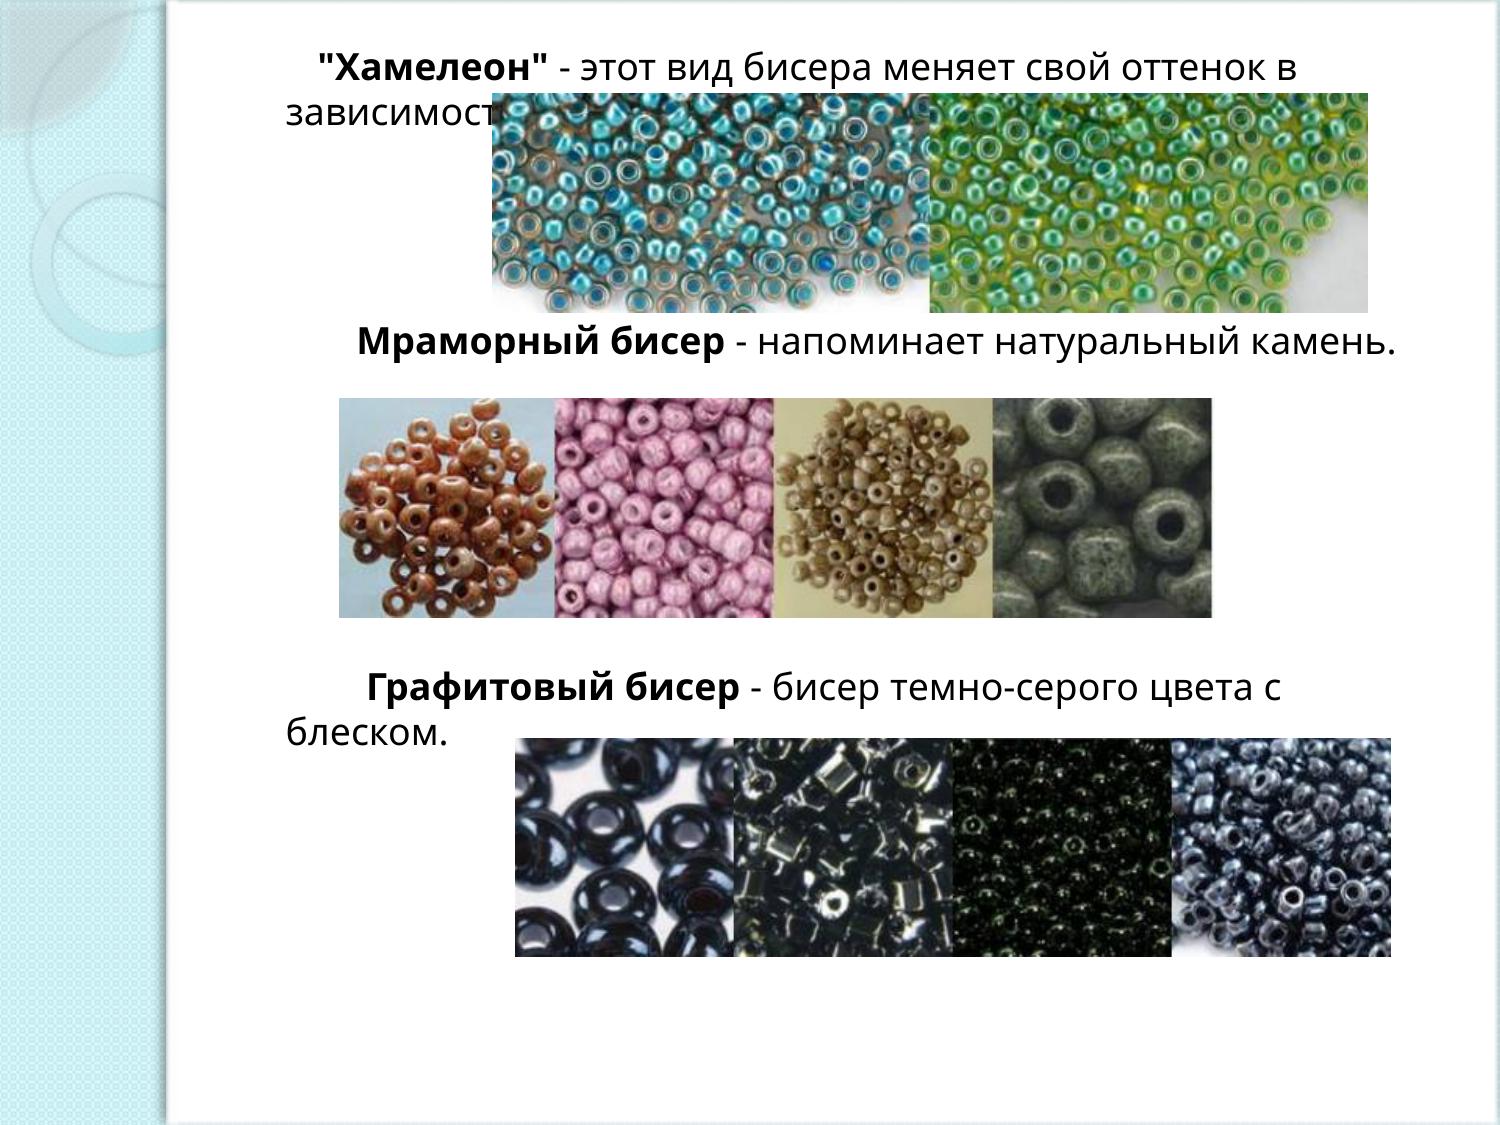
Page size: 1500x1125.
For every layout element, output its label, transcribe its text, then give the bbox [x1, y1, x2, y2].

picture [492, 93, 1368, 313]
picture [339, 398, 1215, 618]
picture [515, 738, 1391, 957]
list "Хамелеон" - этот вид бисера меняет свой оттенок в зависимости от освещения. Мраморный бисер - напоминает натуральный камень. Графитовый бисер - бисер темно-серого цвета с блеском. [210, 35, 1441, 1090]
